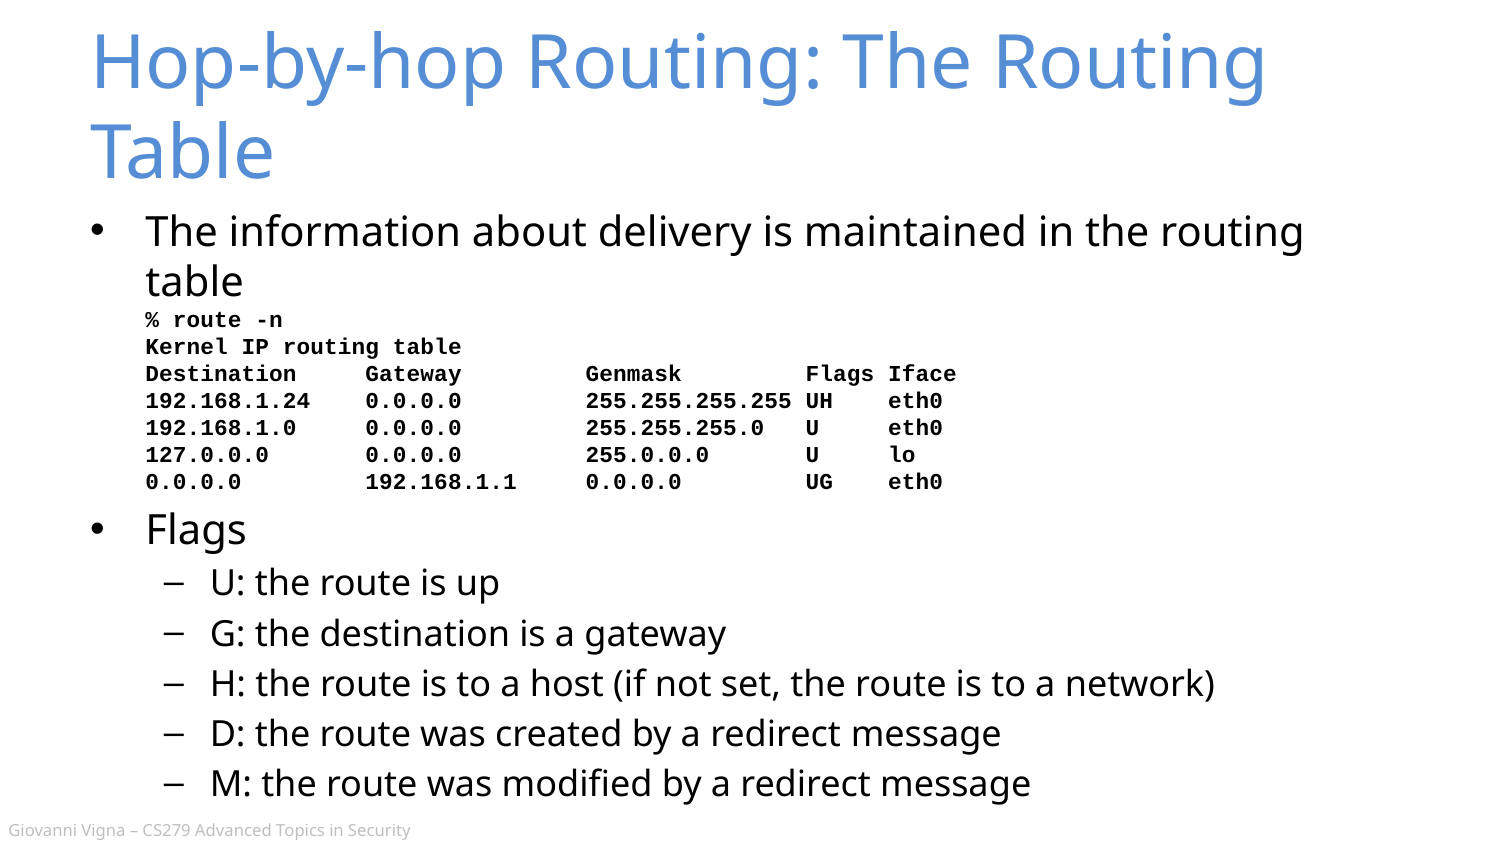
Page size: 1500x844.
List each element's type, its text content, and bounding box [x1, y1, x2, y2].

title Hop-by-hop Routing: The Routing Table [75, 33, 1425, 175]
list The information about delivery is maintained in the routing table % route -n Kernel IP routing table Destination Gateway Genmask Flags Iface 192.168.1.24 0.0.0.0 255.255.255.255 UH eth0 192.168.1.0 0.0.0.0 255.255.255.0 U eth0 127.0.0.0 0.0.0.0 255.0.0.0 U lo 0.0.0.0 192.168.1.1 0.0.0.0 UG eth0 Flags U: the route is up G: the destination is a gateway H: the route is to a host (if not set, the route is to a network) D: the route was created by a redirect message M: the route was modified by a redirect message [75, 196, 1425, 813]
